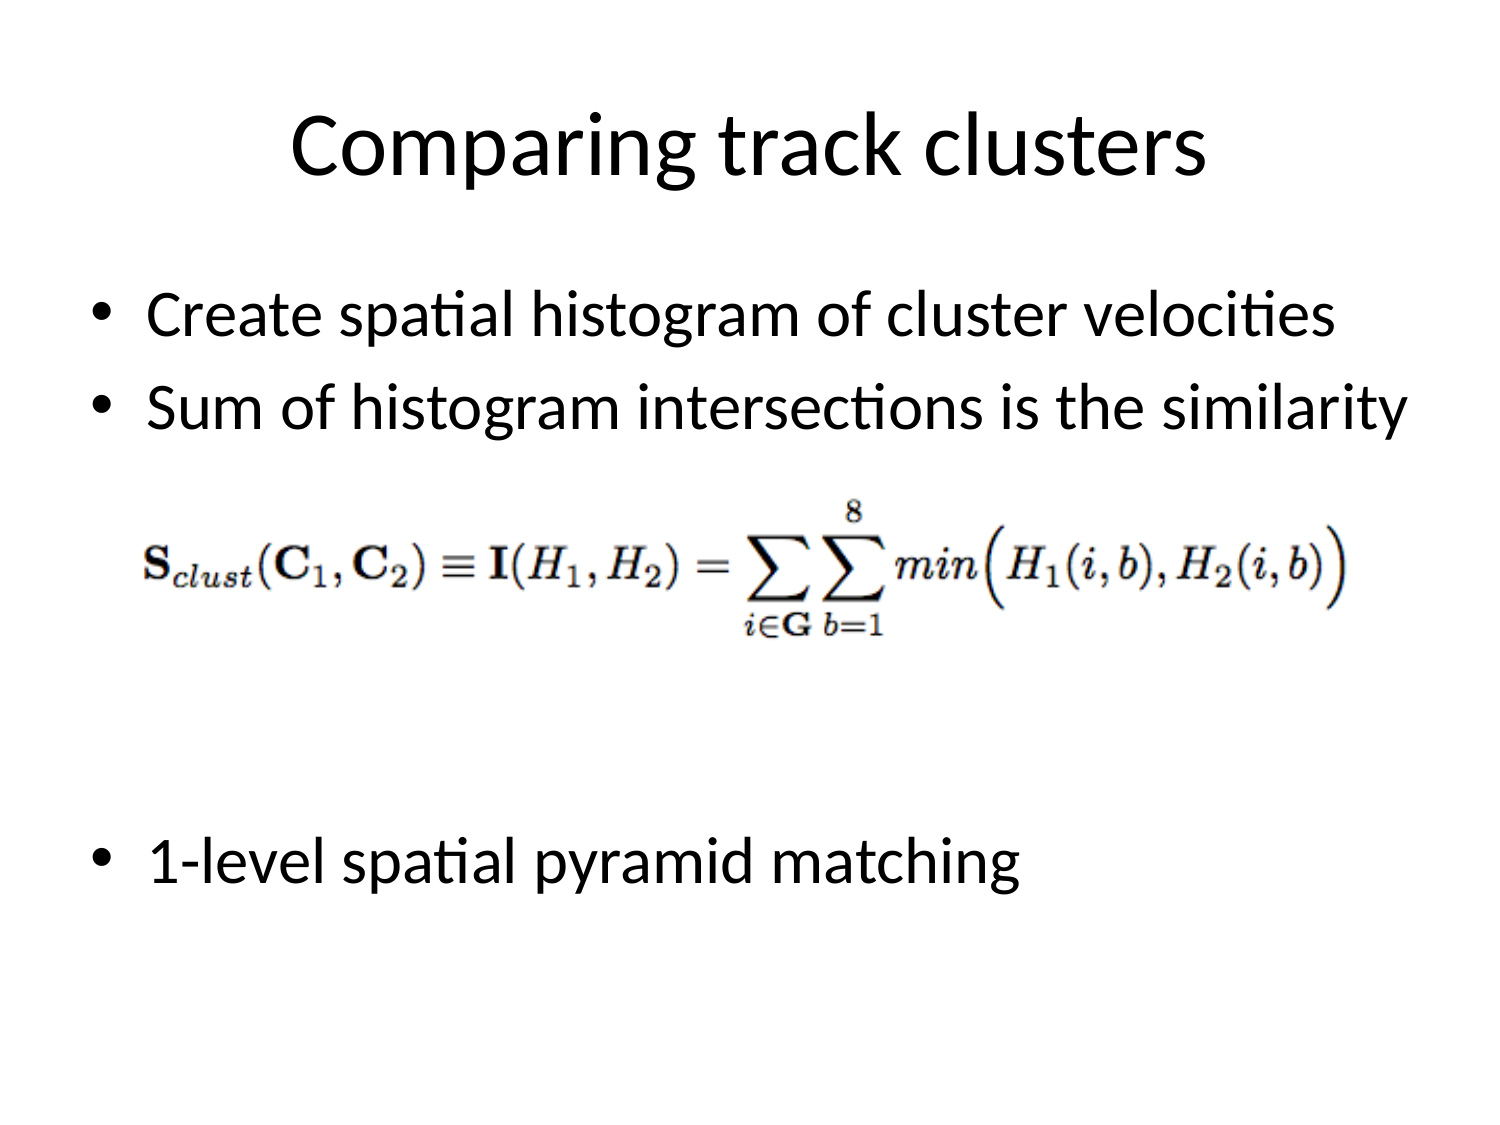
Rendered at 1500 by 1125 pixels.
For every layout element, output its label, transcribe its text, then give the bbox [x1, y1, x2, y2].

title Comparing track clusters [75, 45, 1425, 233]
picture [120, 470, 1380, 655]
list Create spatial histogram of cluster velocities Sum of histogram intersections is the similarity score 1-level spatial pyramid matching [75, 262, 1425, 1005]
